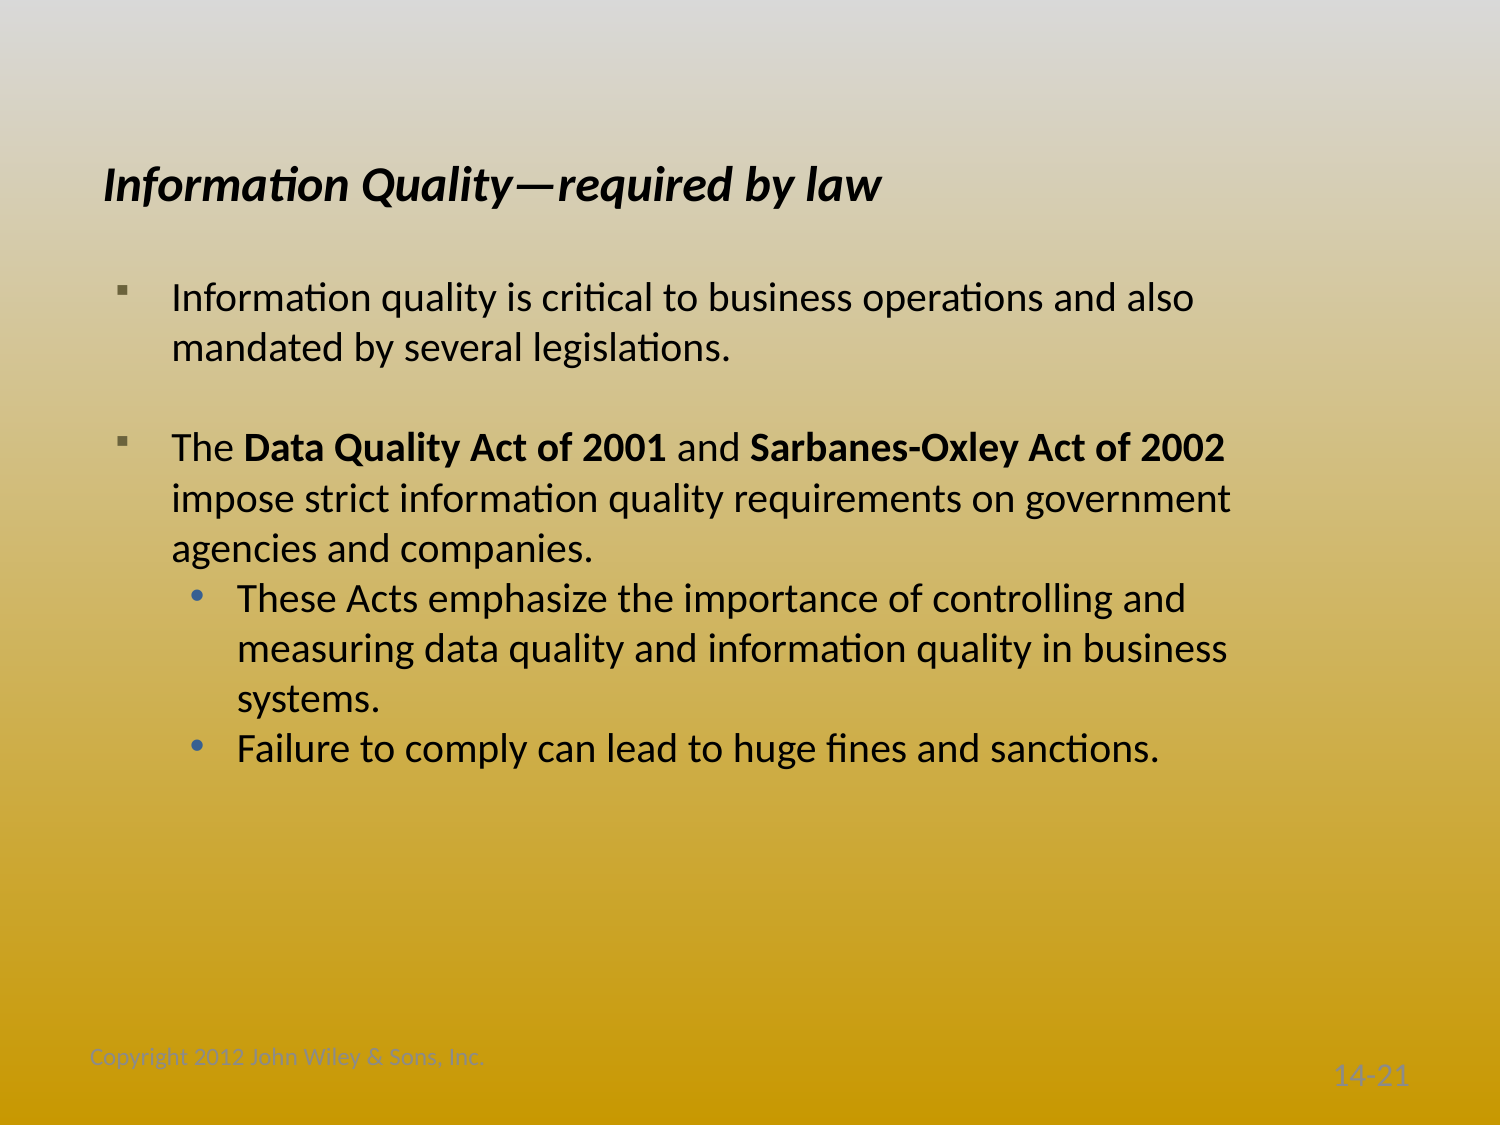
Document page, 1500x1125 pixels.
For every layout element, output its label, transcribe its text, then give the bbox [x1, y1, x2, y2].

title Information Quality—required by law [87, 87, 1438, 275]
slide_number 14-21 [1074, 1042, 1425, 1103]
list Information quality is critical to business operations and also mandated by several legislations. The Data Quality Act of 2001 and Sarbanes-Oxley Act of 2002 impose strict information quality requirements on government agencies and companies. These Acts emphasize the importance of controlling and measuring data quality and information quality in business systems. Failure to comply can lead to huge fines and sanctions. [99, 262, 1288, 1005]
footer Copyright 2012 John Wiley & Sons, Inc. [75, 1025, 550, 1085]
